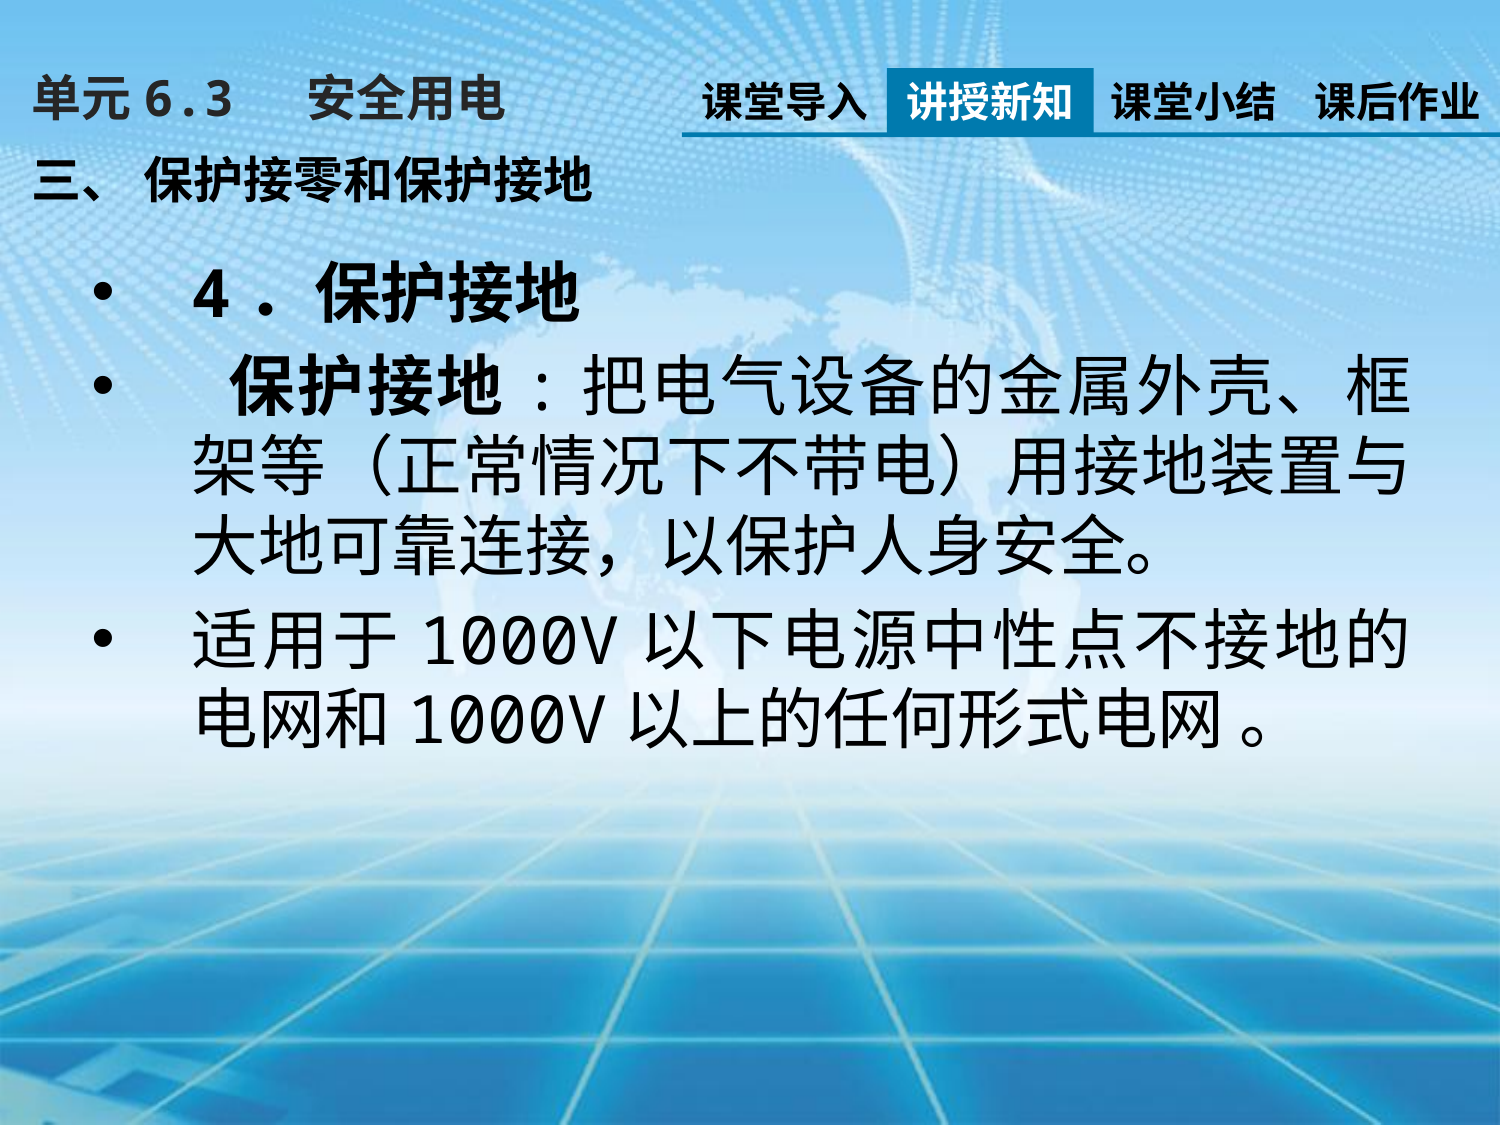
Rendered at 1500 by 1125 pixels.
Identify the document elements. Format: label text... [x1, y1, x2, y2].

text_box 三、 保护接零和保护接地 [17, 140, 767, 216]
picture [0, 0, 1500, 1125]
text_box 4．保护接地 保护接地:把电气设备的金属外壳、框架等（正常情况下不带电）用接地装置与大地可靠连接，以保护人身安全。 适用于1000V以下电源中性点不接地的电网和1000V以上的任何形式电网 。 [76, 243, 1427, 988]
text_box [16, 59, 1500, 135]
